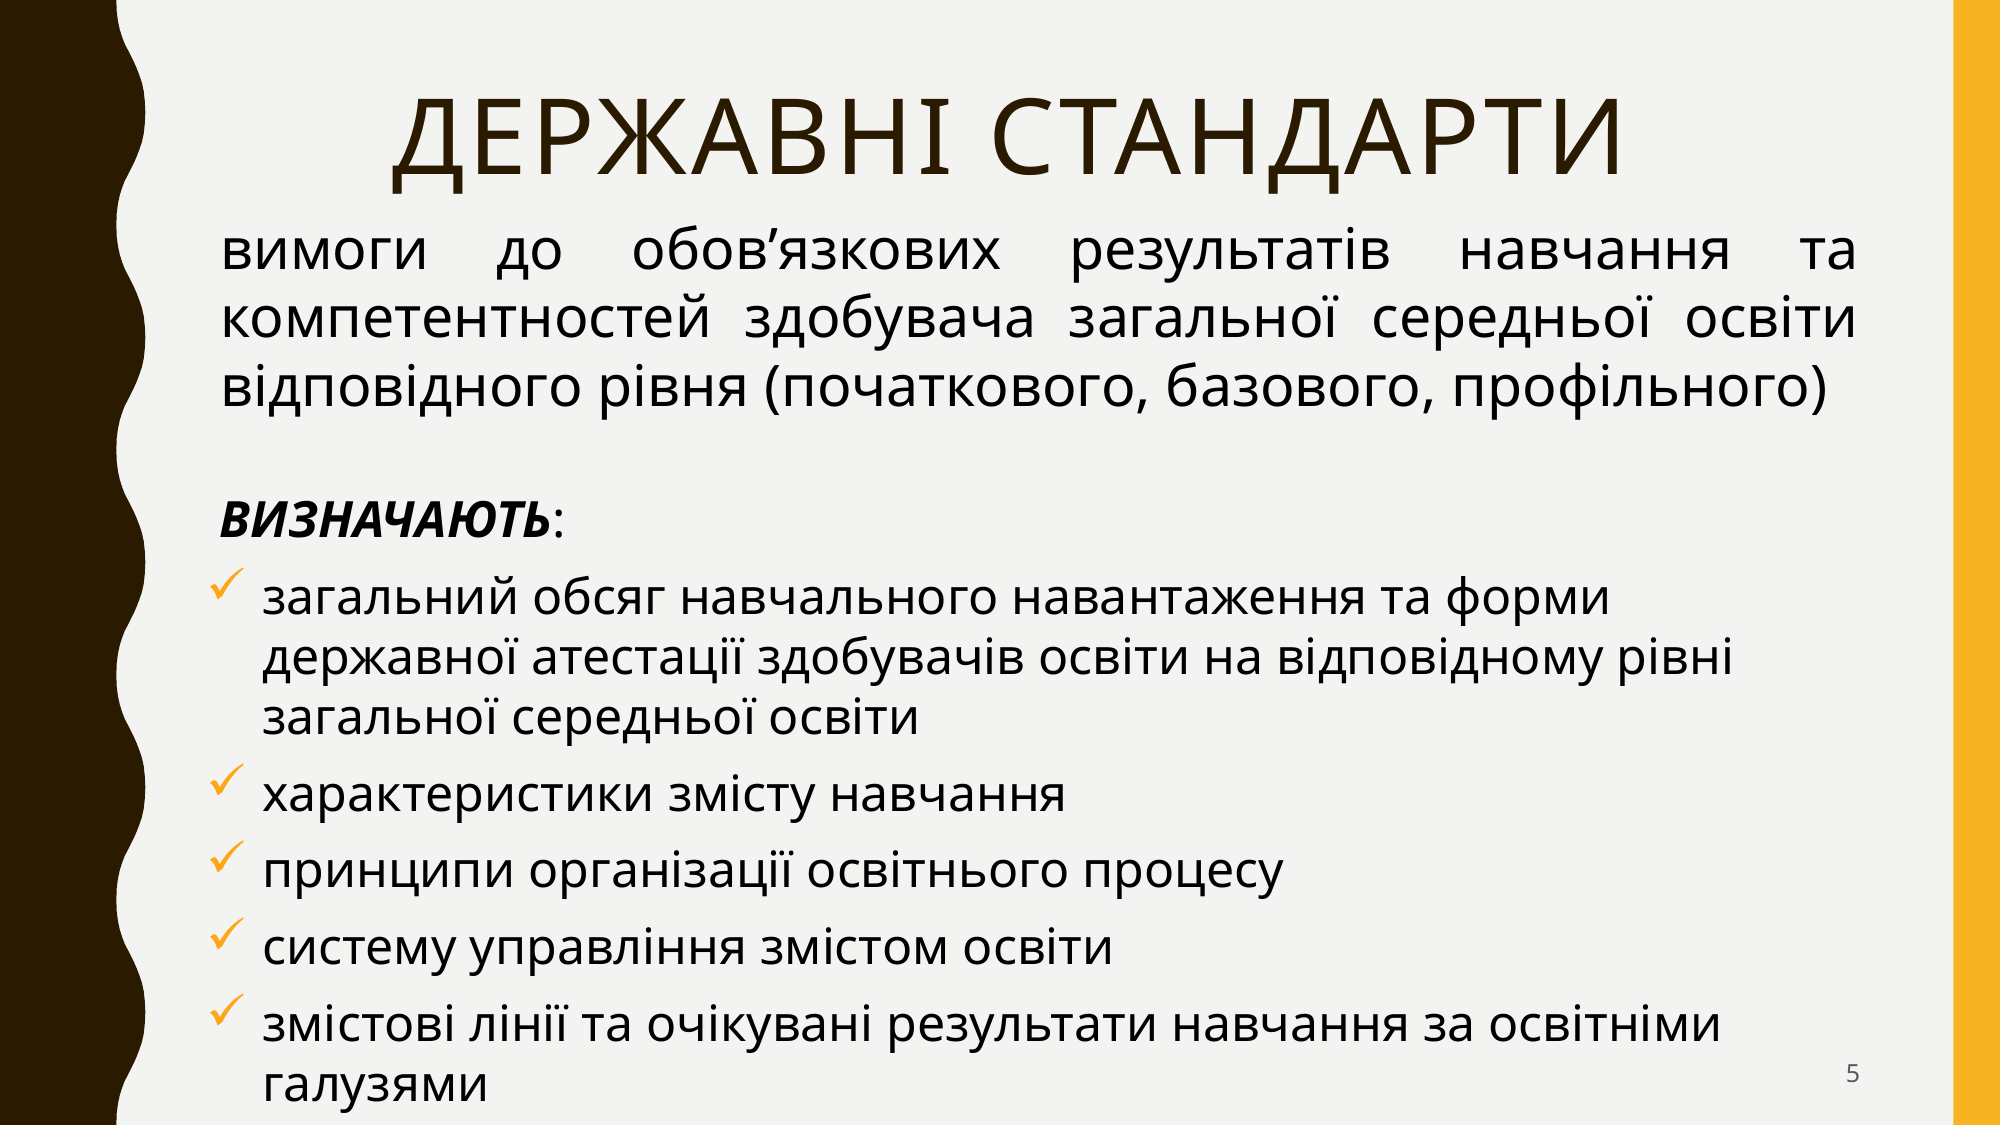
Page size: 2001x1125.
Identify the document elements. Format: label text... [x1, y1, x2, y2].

slide_number 5 [1412, 1045, 1875, 1103]
text_box ВИЗНАЧАЮТЬ: загальний обсяг навчального навантаження та форми державної атестації здобувачів освіти на відповідному рівні загальної середньої освіти характеристики змісту навчання принципи організації освітнього процесу систему управління змістом освіти змістові лінії та очікувані результати навчання за освітніми галузями [191, 480, 1875, 1119]
list вимоги до обов’язкових результатів навчання та компетентностей здобувача загальної середньої освіти відповідного рівня (початкового, базового, профільного) [205, 204, 1875, 480]
title Державні стандарти [191, 76, 1861, 207]
